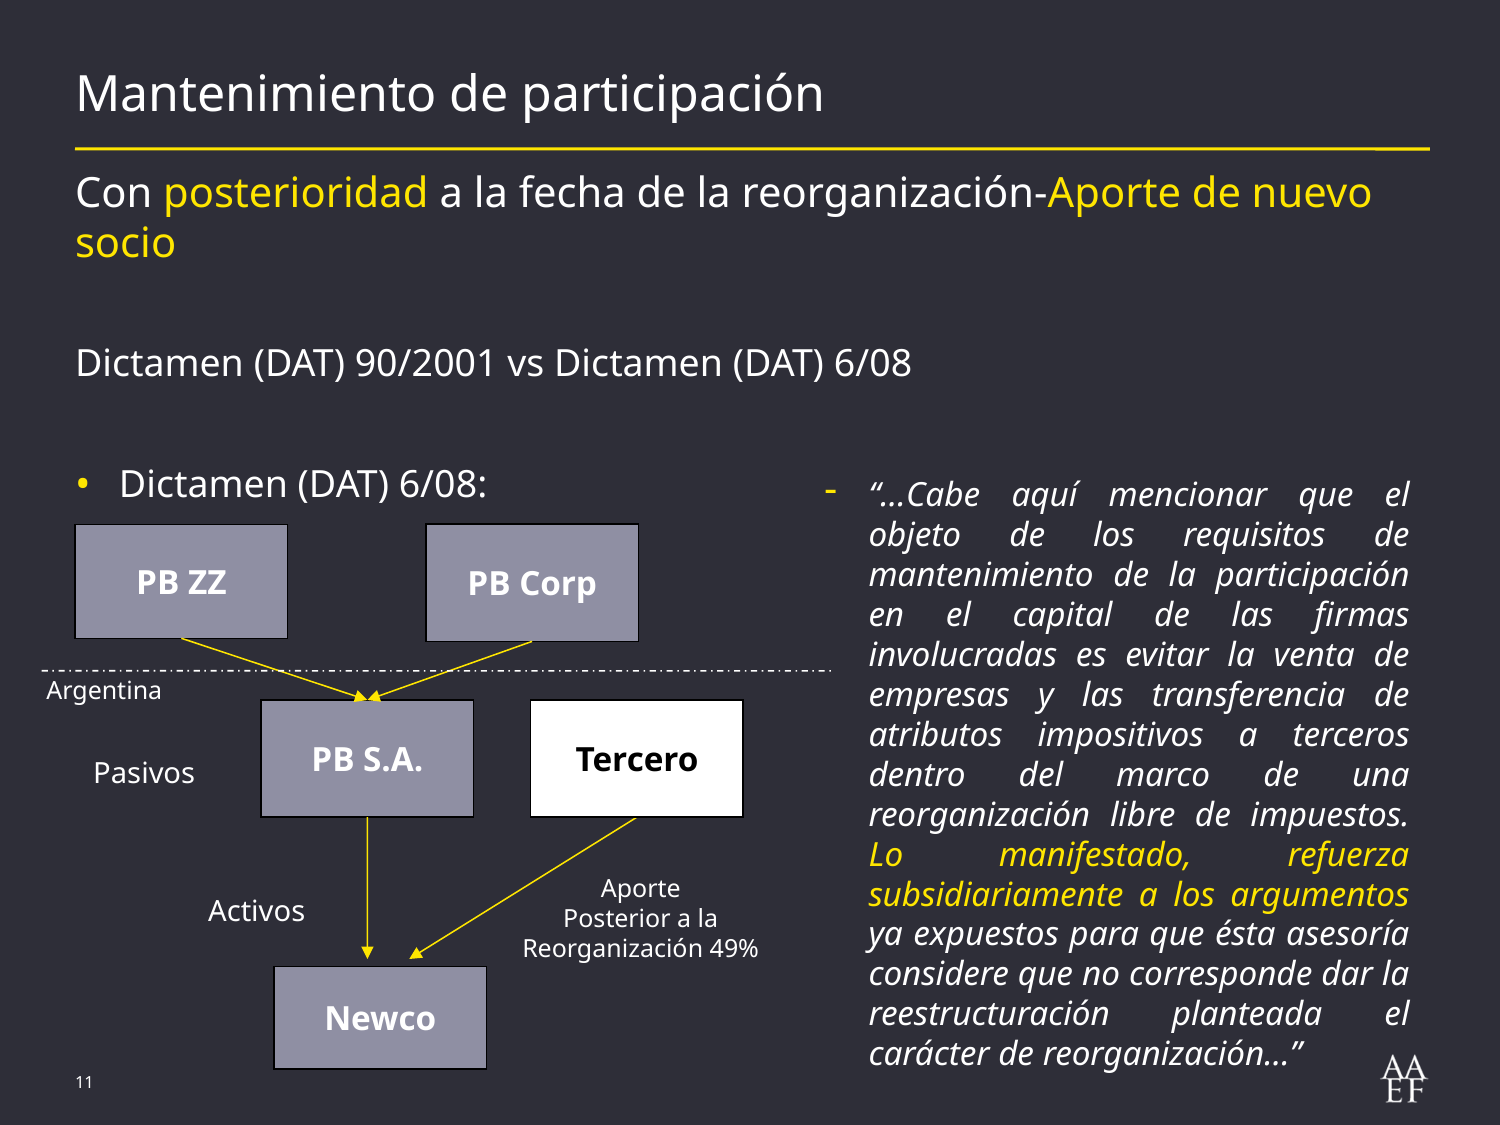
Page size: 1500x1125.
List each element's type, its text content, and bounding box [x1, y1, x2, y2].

slide_number 11 [75, 1078, 184, 1099]
picture [1369, 1050, 1436, 1104]
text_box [32, 524, 832, 1070]
title Mantenimiento de participación [75, 48, 1425, 146]
list Con posterioridad a la fecha de la reorganización-Aporte de nuevo socio Dictamen (DAT) 90/2001 vs Dictamen (DAT) 6/08 Dictamen (DAT) 6/08: [75, 165, 1459, 1046]
text_box “…Cabe aquí mencionar que el objeto de los requisitos de mantenimiento de la participación en el capital de las firmas involucradas es evitar la venta de empresas y las transferencia de atributos impositivos a terceros dentro del marco de una reorganización libre de impuestos. Lo manifestado, refuerza subsidiariamente a los argumentos ya expuestos para que ésta asesoría considere que no corresponde dar la reestructuración planteada el carácter de reorganización…” [766, 466, 1425, 1080]
